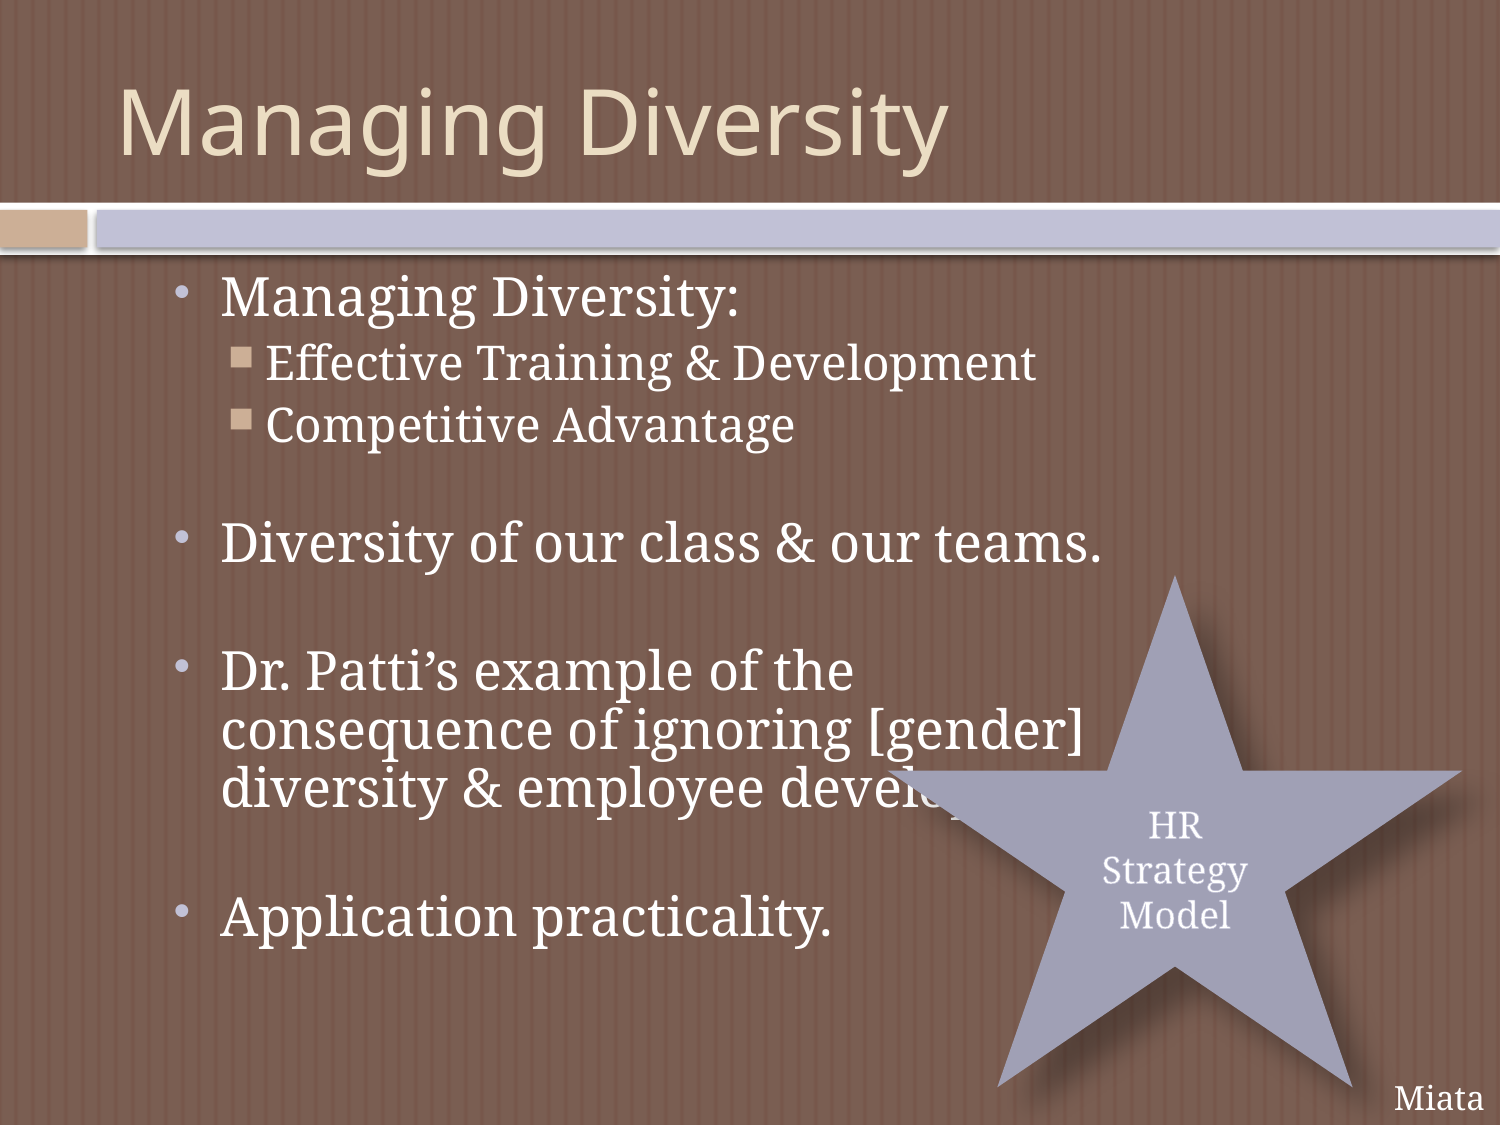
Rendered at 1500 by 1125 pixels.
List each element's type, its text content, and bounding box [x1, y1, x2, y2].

text_box Miata [1175, 1069, 1500, 1125]
title Managing Diversity [100, 37, 1439, 201]
list Managing Diversity: Effective Training & Development Competitive Advantage Diversity of our class & our teams. Dr. Patti’s example of the consequence of ignoring [gender] diversity & employee development. Application practicality. [100, 262, 1188, 1001]
text_box HR Strategy Model [887, 574, 1463, 1088]
